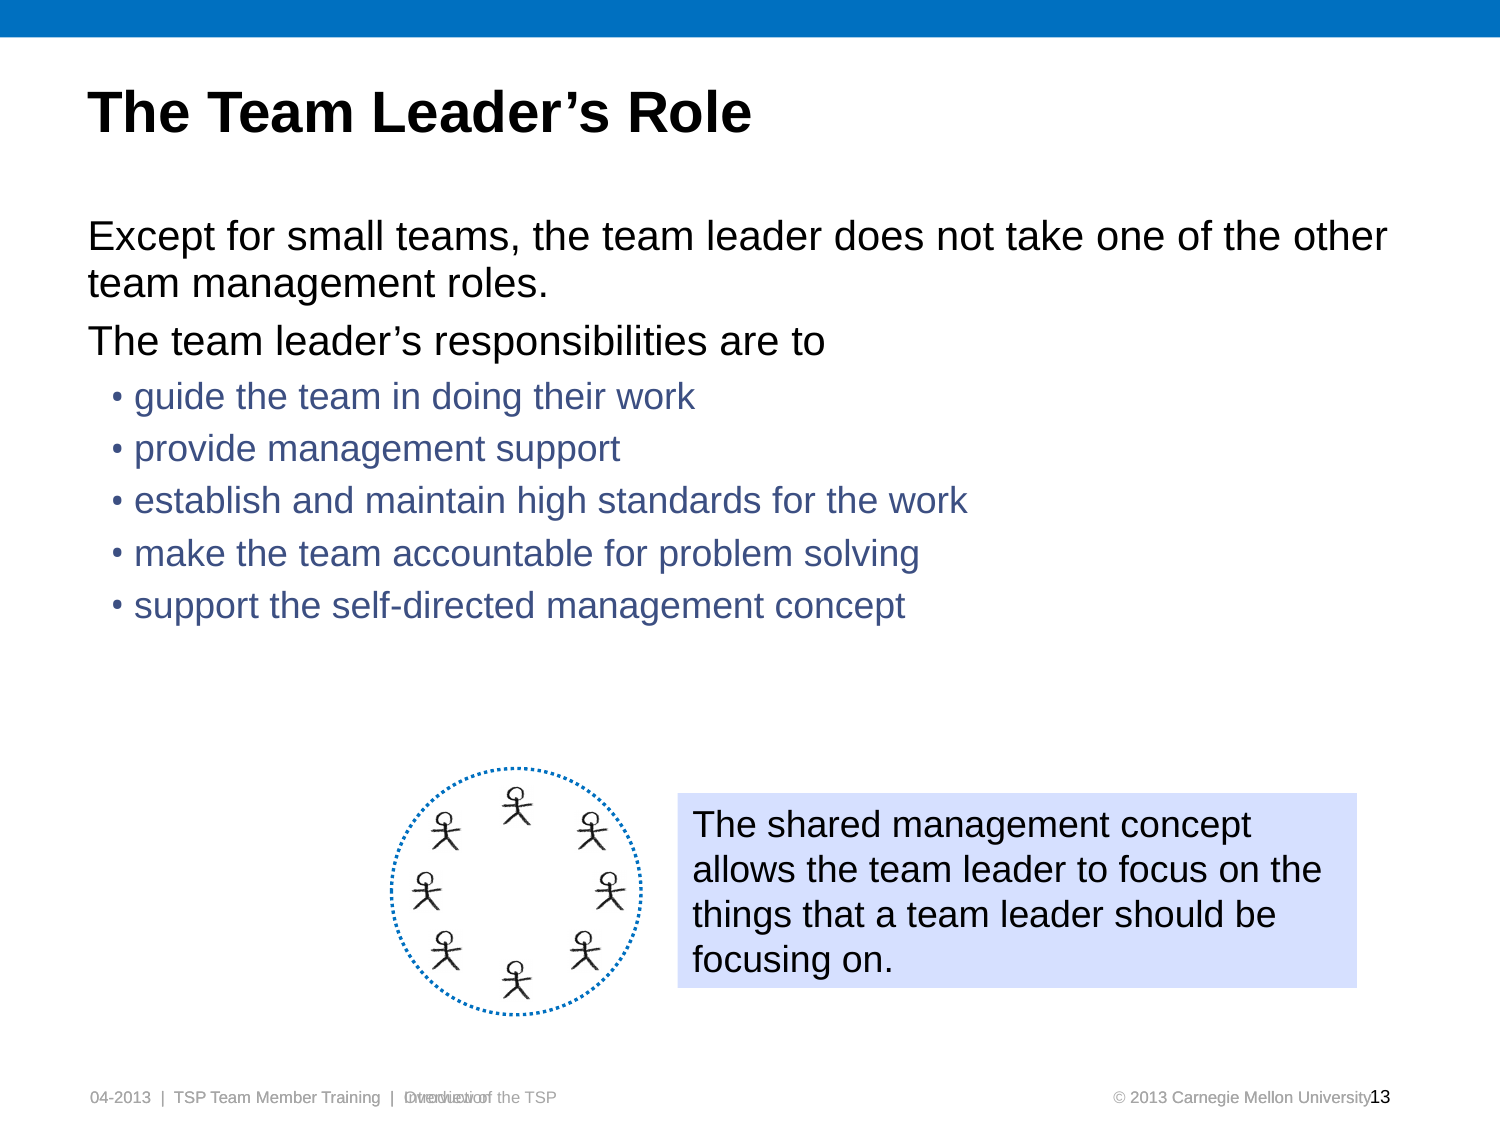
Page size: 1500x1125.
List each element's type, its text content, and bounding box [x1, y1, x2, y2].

list Except for small teams, the team leader does not take one of the other team management roles. The team leader’s responsibilities are to guide the team in doing their work provide management support establish and maintain high standards for the work make the team accountable for problem solving support the self-directed management concept [87, 212, 1440, 1026]
picture [389, 766, 643, 1017]
title The Team Leader’s Role [87, 87, 1439, 212]
text_box The shared management concept allows the team leader to focus on the things that a team leader should be focusing on. [677, 793, 1357, 988]
